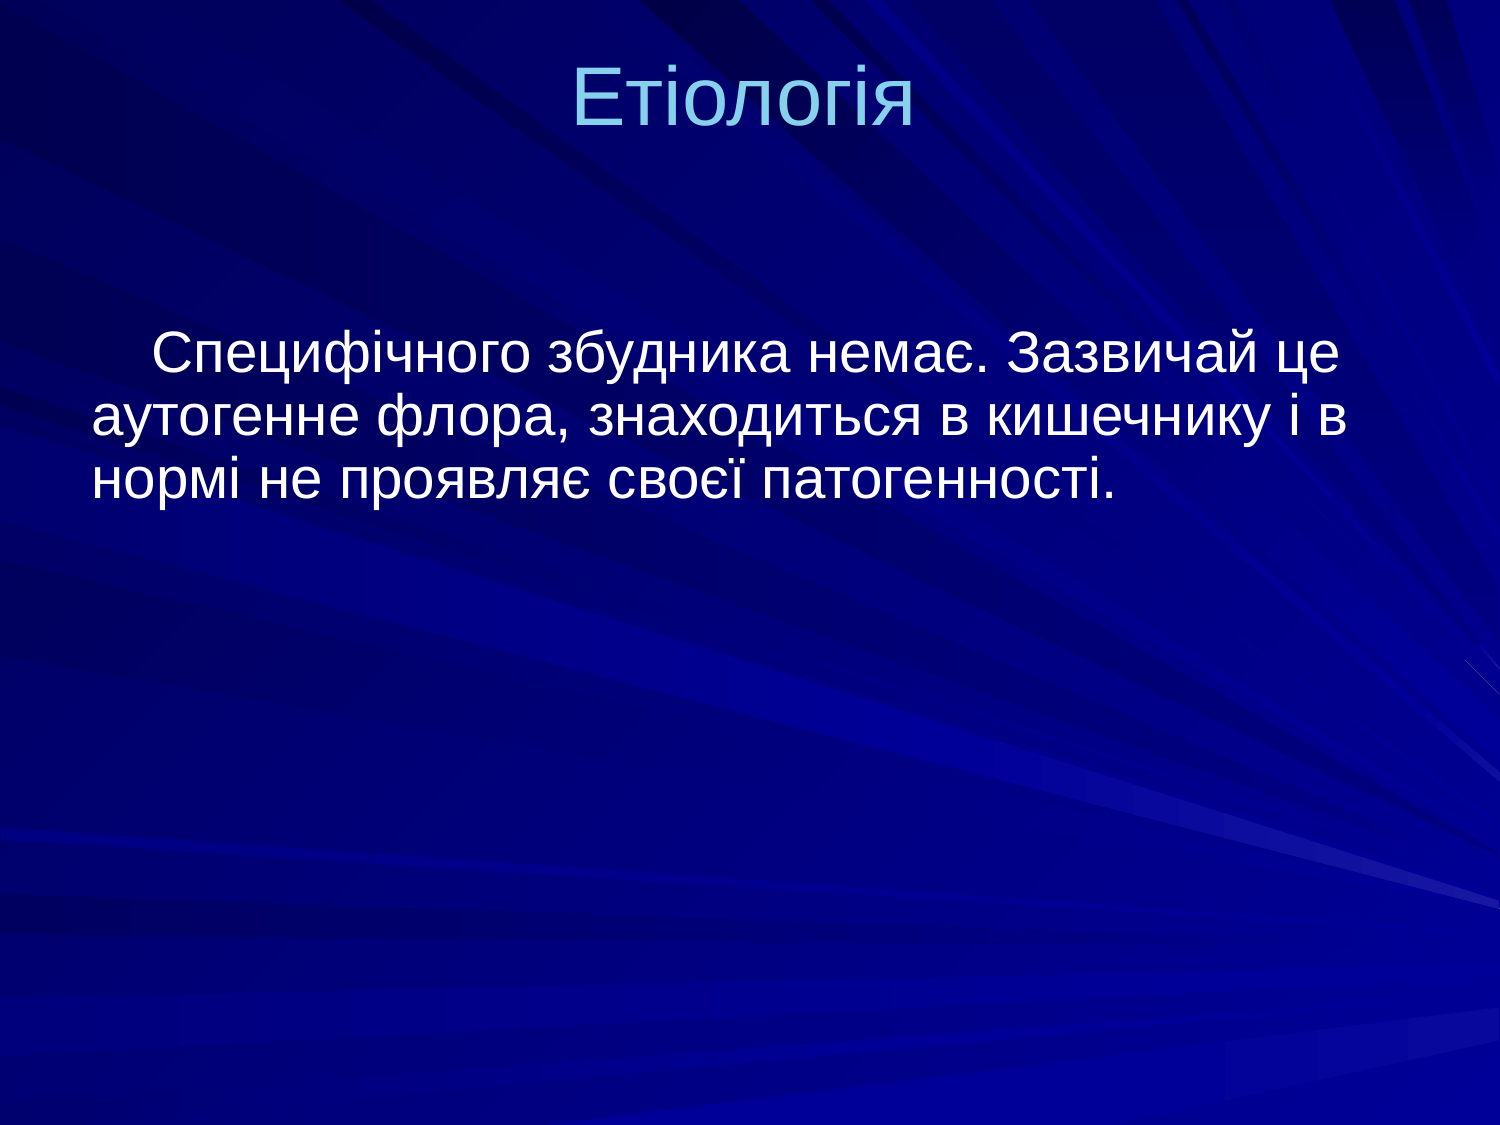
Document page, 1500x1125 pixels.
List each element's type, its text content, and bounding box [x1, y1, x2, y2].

title Етіологія [75, 45, 1412, 138]
list Специфічного збудника немає. Зазвичай це аутогенне флора, знаходиться в кишечнику і в нормі не проявляє своєї патогенності. [76, 314, 1447, 1059]
